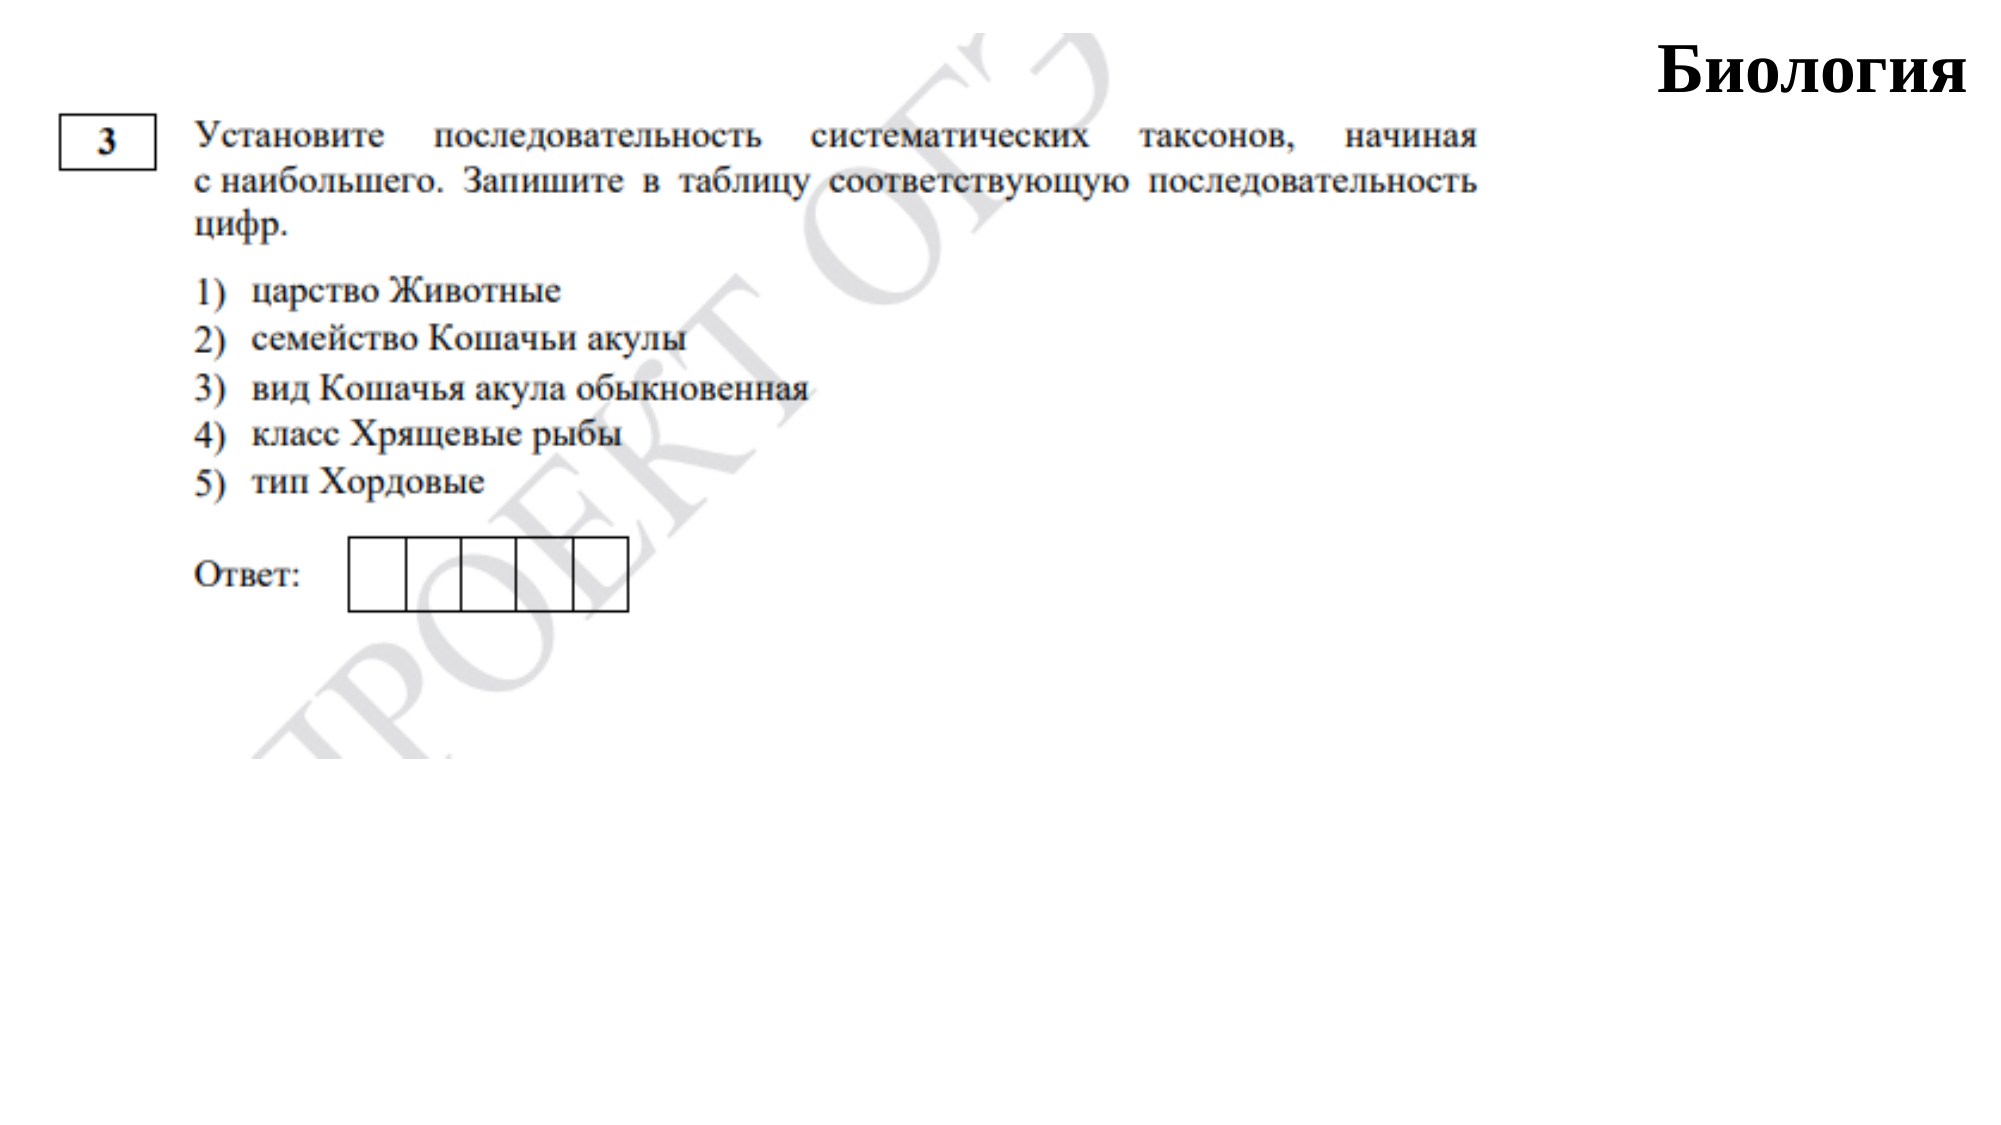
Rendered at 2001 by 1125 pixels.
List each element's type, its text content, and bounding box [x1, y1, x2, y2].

text_box Биология [1575, 0, 1984, 138]
picture [19, 33, 1556, 759]
